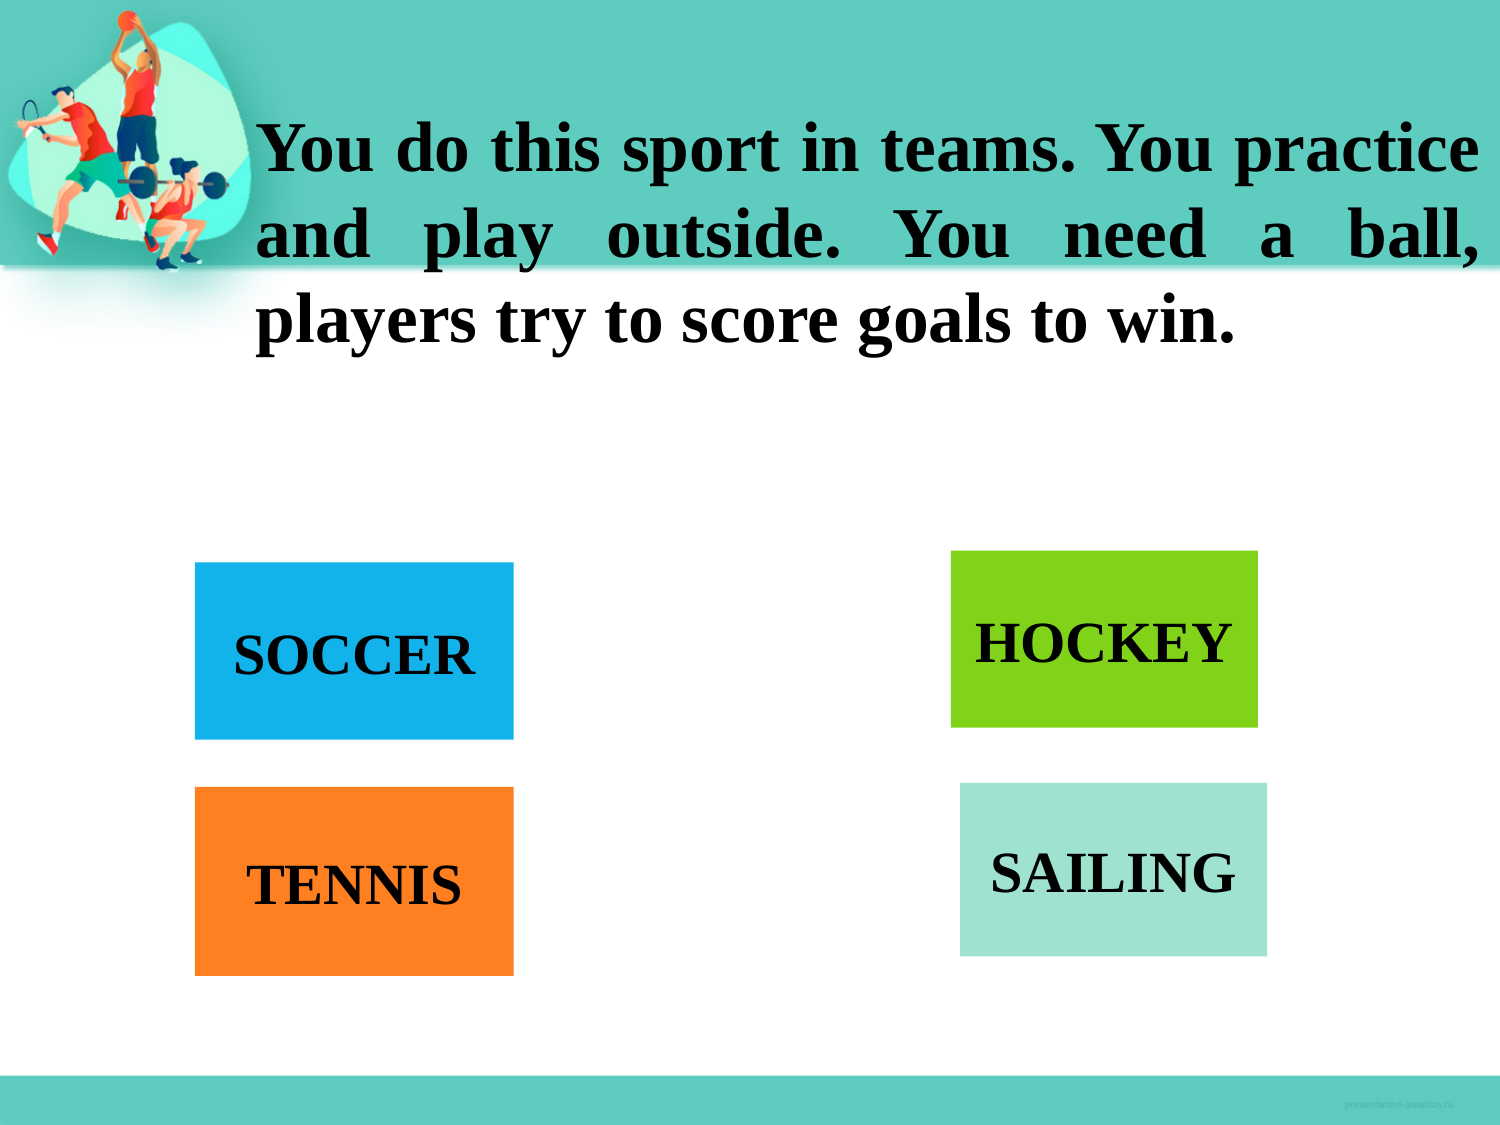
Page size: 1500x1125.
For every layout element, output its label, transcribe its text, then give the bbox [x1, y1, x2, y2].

text_box SAILING [958, 781, 1269, 958]
text_box TENNIS [193, 785, 516, 978]
text_box HOCKEY [949, 549, 1260, 730]
picture [0, 0, 1500, 1125]
text_box SOCCER [193, 560, 516, 742]
title You do this sport in teams. You practice and play outside. You need a ball, players try to score goals to win. [240, 90, 1497, 367]
